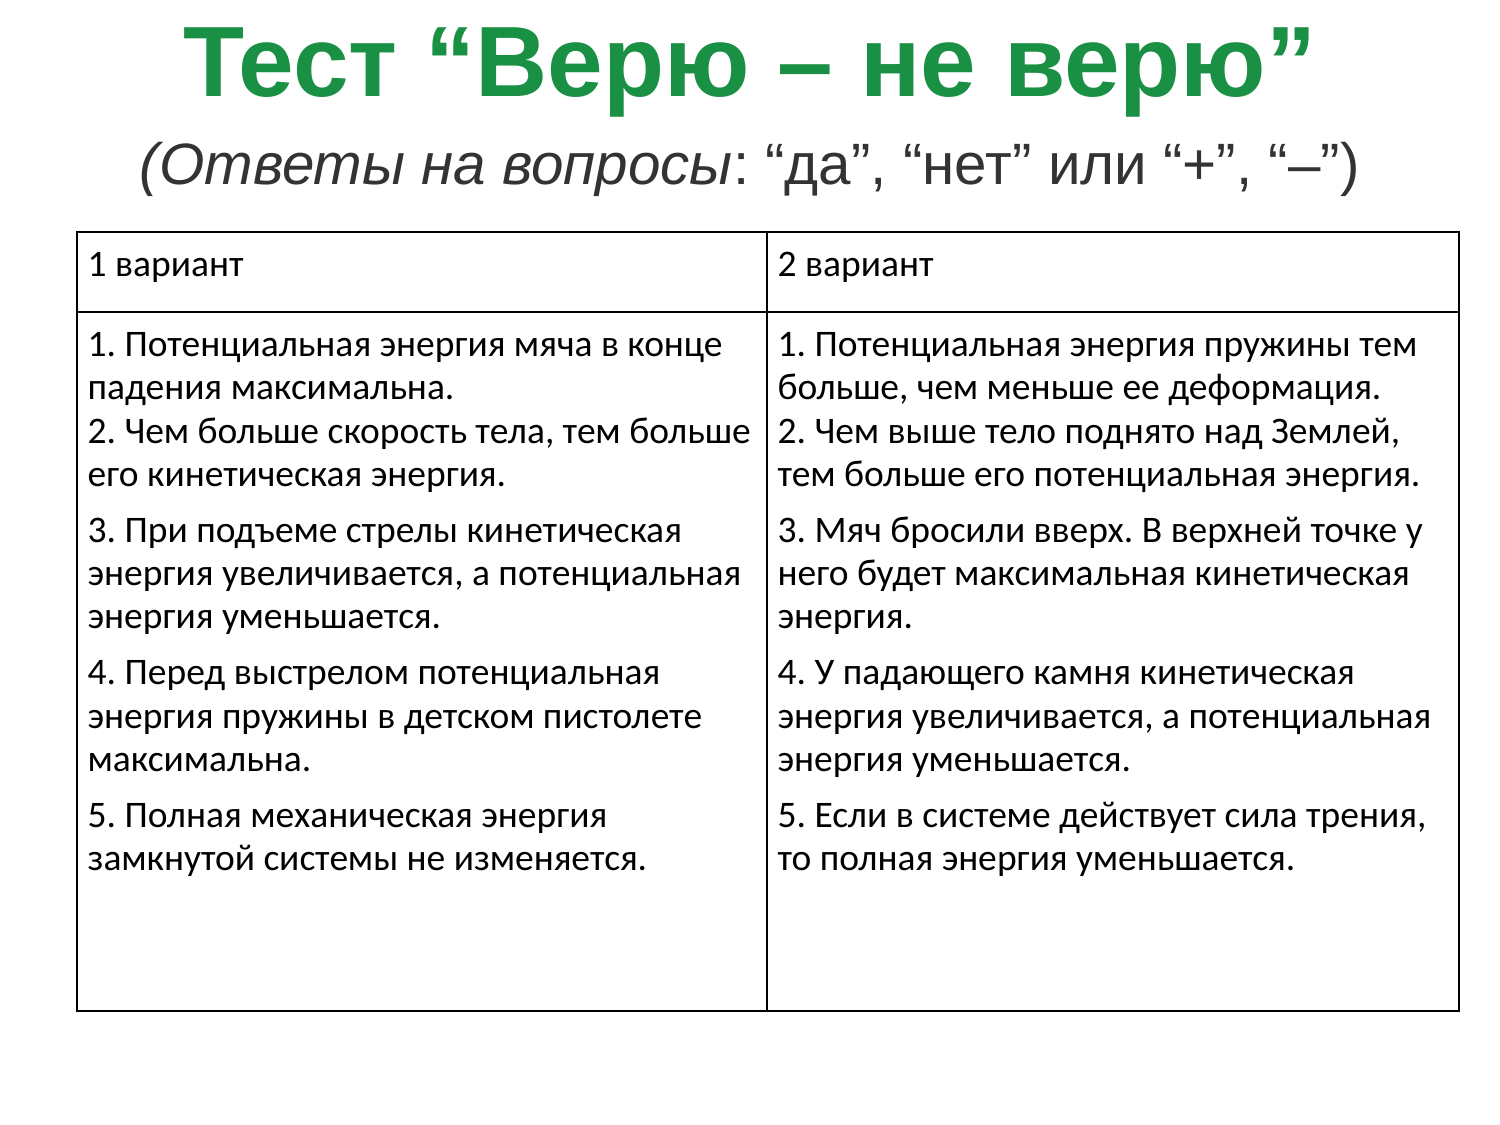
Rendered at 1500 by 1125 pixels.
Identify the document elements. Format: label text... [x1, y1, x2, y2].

table_cell 1. Потенциальная энергия мяча в конце падения максимальна. 2. Чем больше скорость тела, тем больше его кинетическая энергия. 3. При подъеме стрелы кинетическая энергия увеличивается, а потенциальная энергия уменьшается. 4. Перед выстрелом потенциальная энергия пружины в детском пистолете максимальна. 5. Полная механическая энергия замкнутой системы не изменяется. [78, 313, 766, 1010]
table_header 1 вариант [78, 233, 766, 311]
title Тест “Верю – не верю” (Ответы на вопросы: “да”, “нет” или “+”, “–”) [75, 45, 1425, 231]
table_header 2 вариант [768, 233, 1458, 311]
table_cell 1. Потенциальная энергия пружины тем больше, чем меньше ее деформация. 2. Чем выше тело поднято над Землей, тем больше его потенциальная энергия. 3. Мяч бросили вверх. В верхней точке у него будет максимальная кинетическая энергия. 4. У падающего камня кинетическая энергия увеличивается, а потенциальная энергия уменьшается. 5. Если в системе действует сила трения, то полная энергия уменьшается. [768, 313, 1458, 1010]
